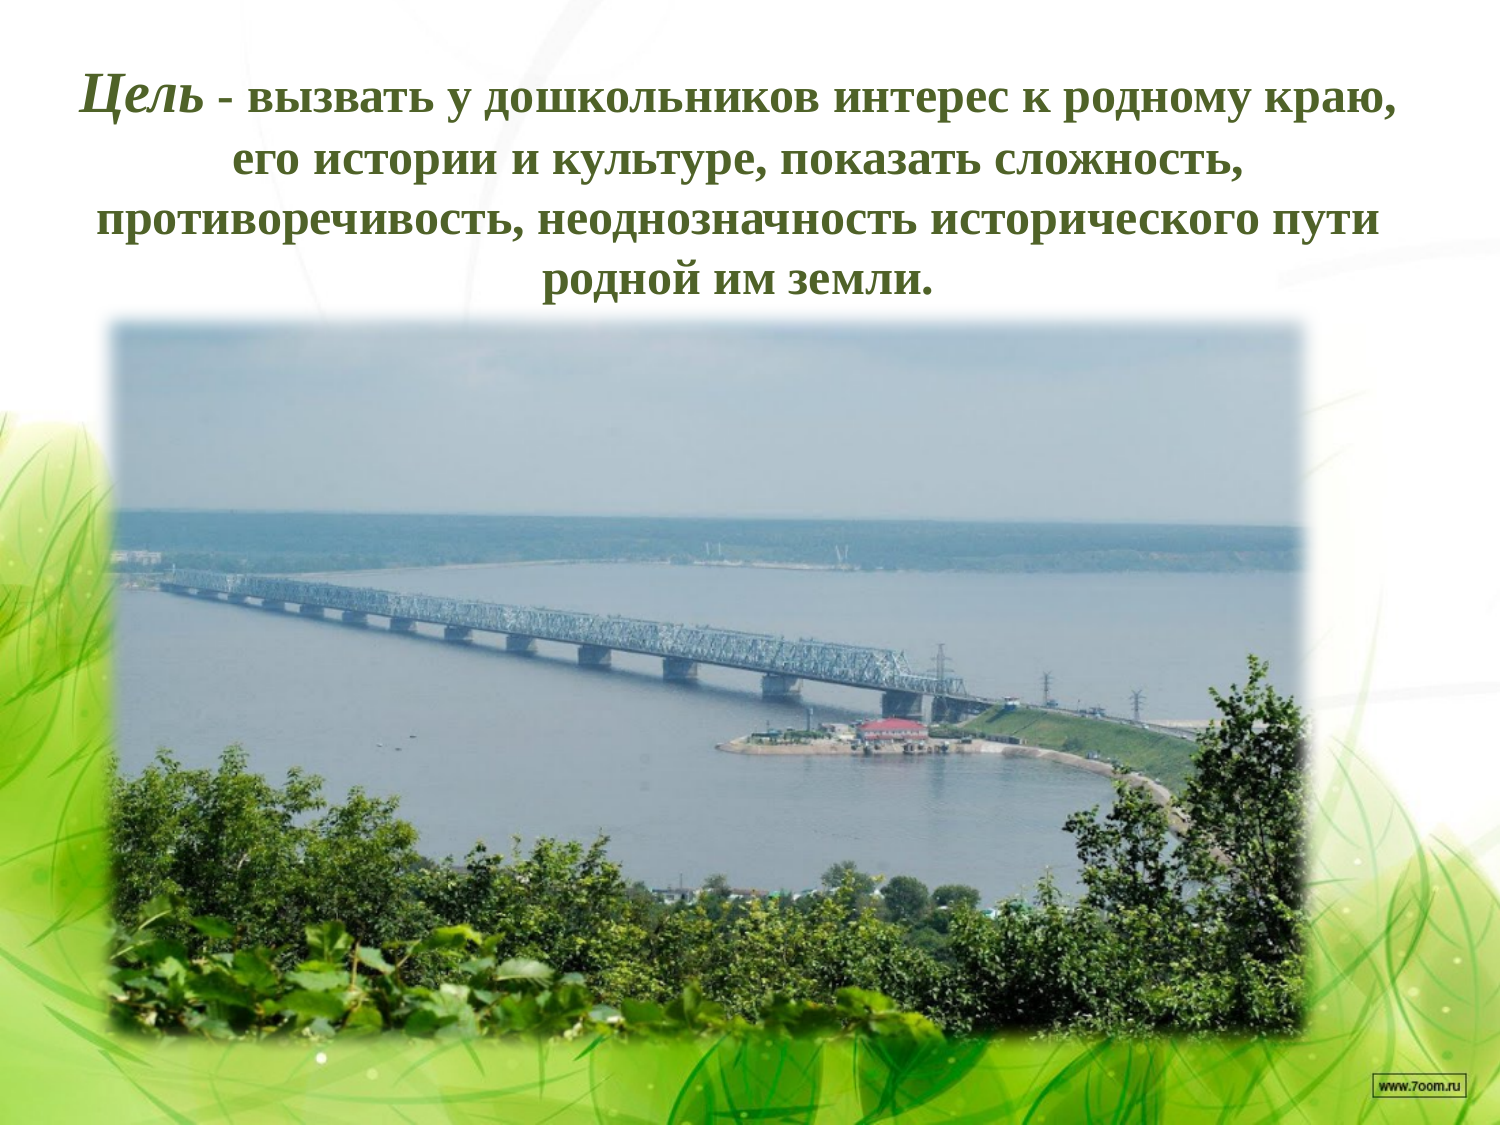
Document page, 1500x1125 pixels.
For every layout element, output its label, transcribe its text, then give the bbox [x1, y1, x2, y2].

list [93, 304, 1322, 1057]
list Цель - вызвать у дошкольников интерес к родному краю, его истории и культуре, показать сложность, противоречивость, неоднозначность исторического пути родной им земли. [35, 46, 1442, 317]
picture [0, 0, 1500, 1125]
